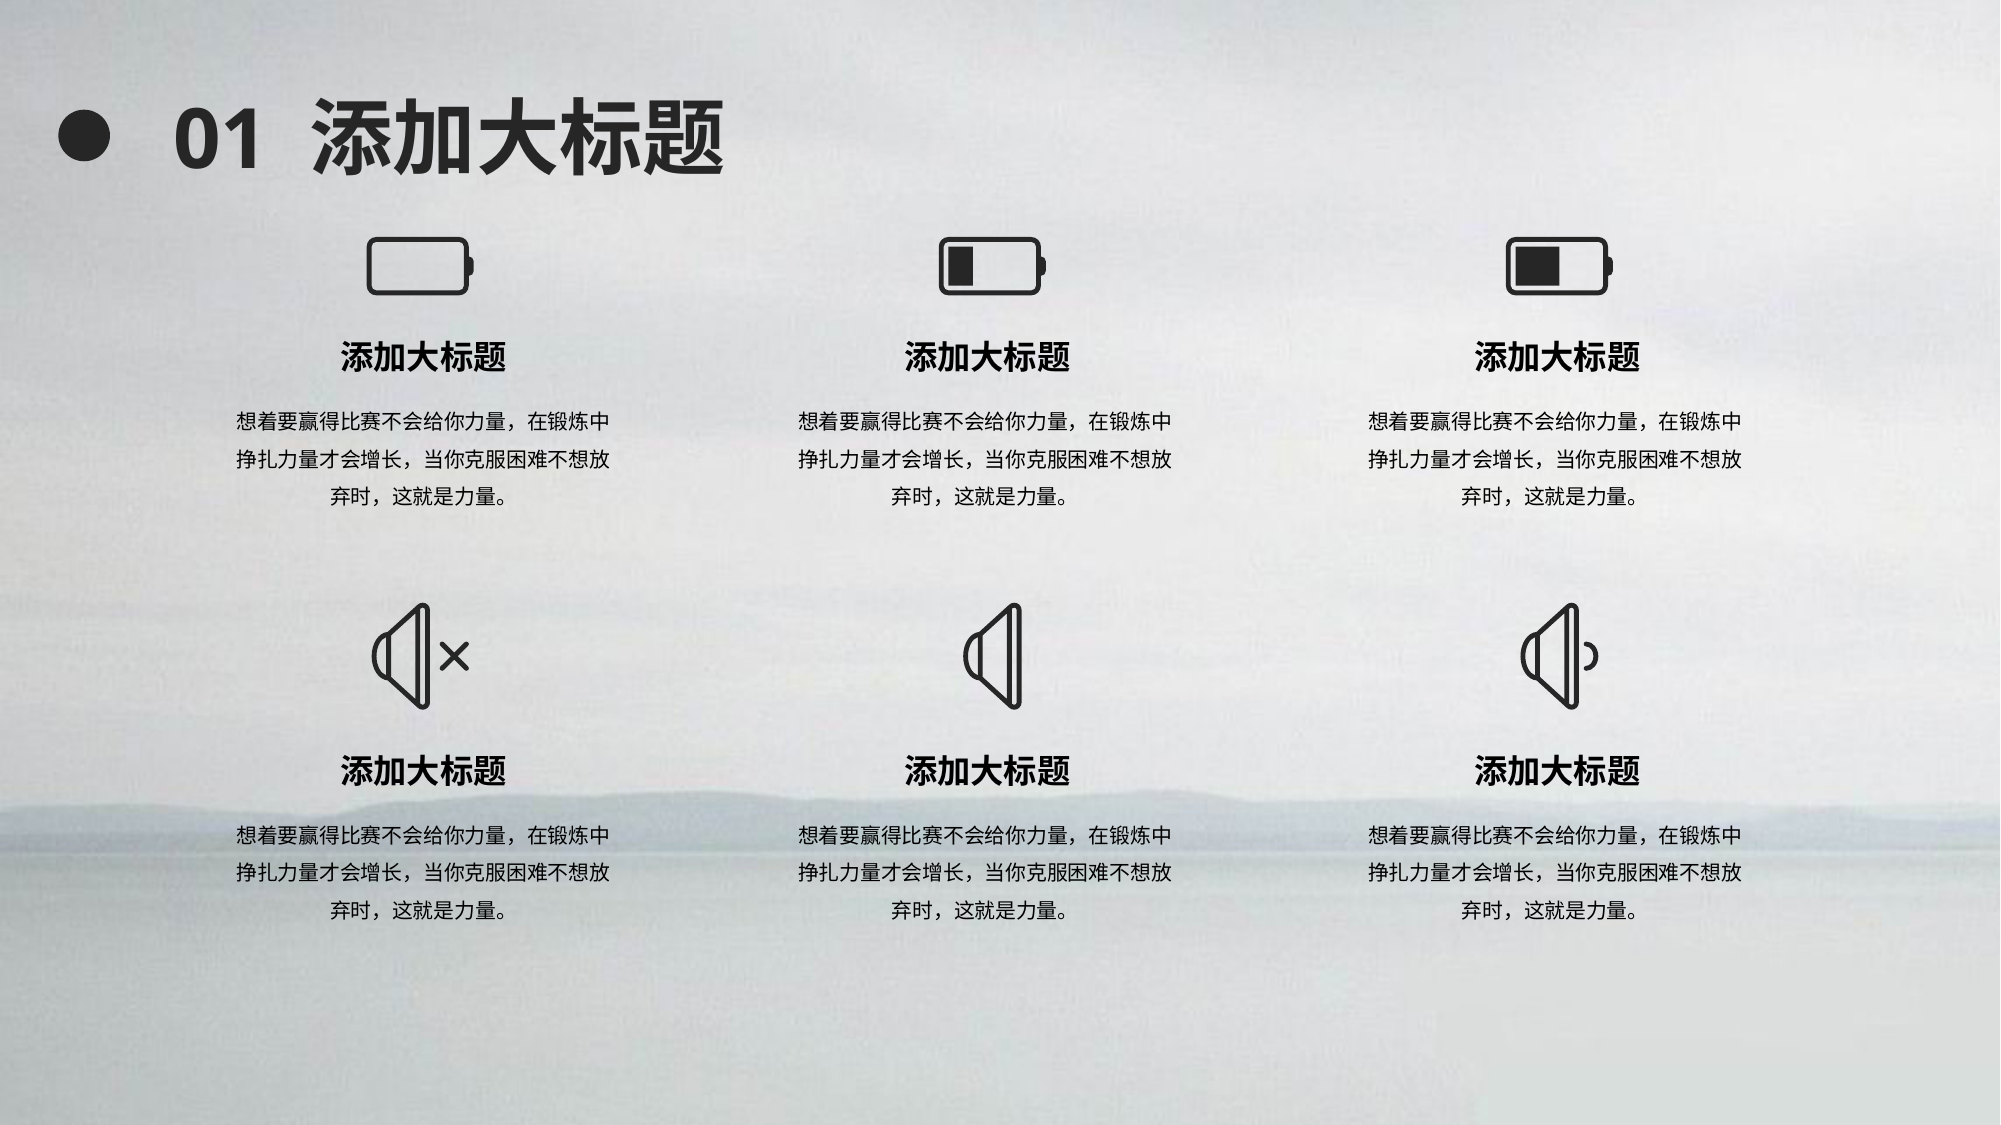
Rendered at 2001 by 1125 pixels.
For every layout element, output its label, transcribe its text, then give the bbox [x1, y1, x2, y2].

text_box 01 添加大标题 [158, 77, 1249, 193]
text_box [216, 236, 1765, 923]
picture [0, 0, 2001, 1125]
text_box [57, 108, 111, 163]
